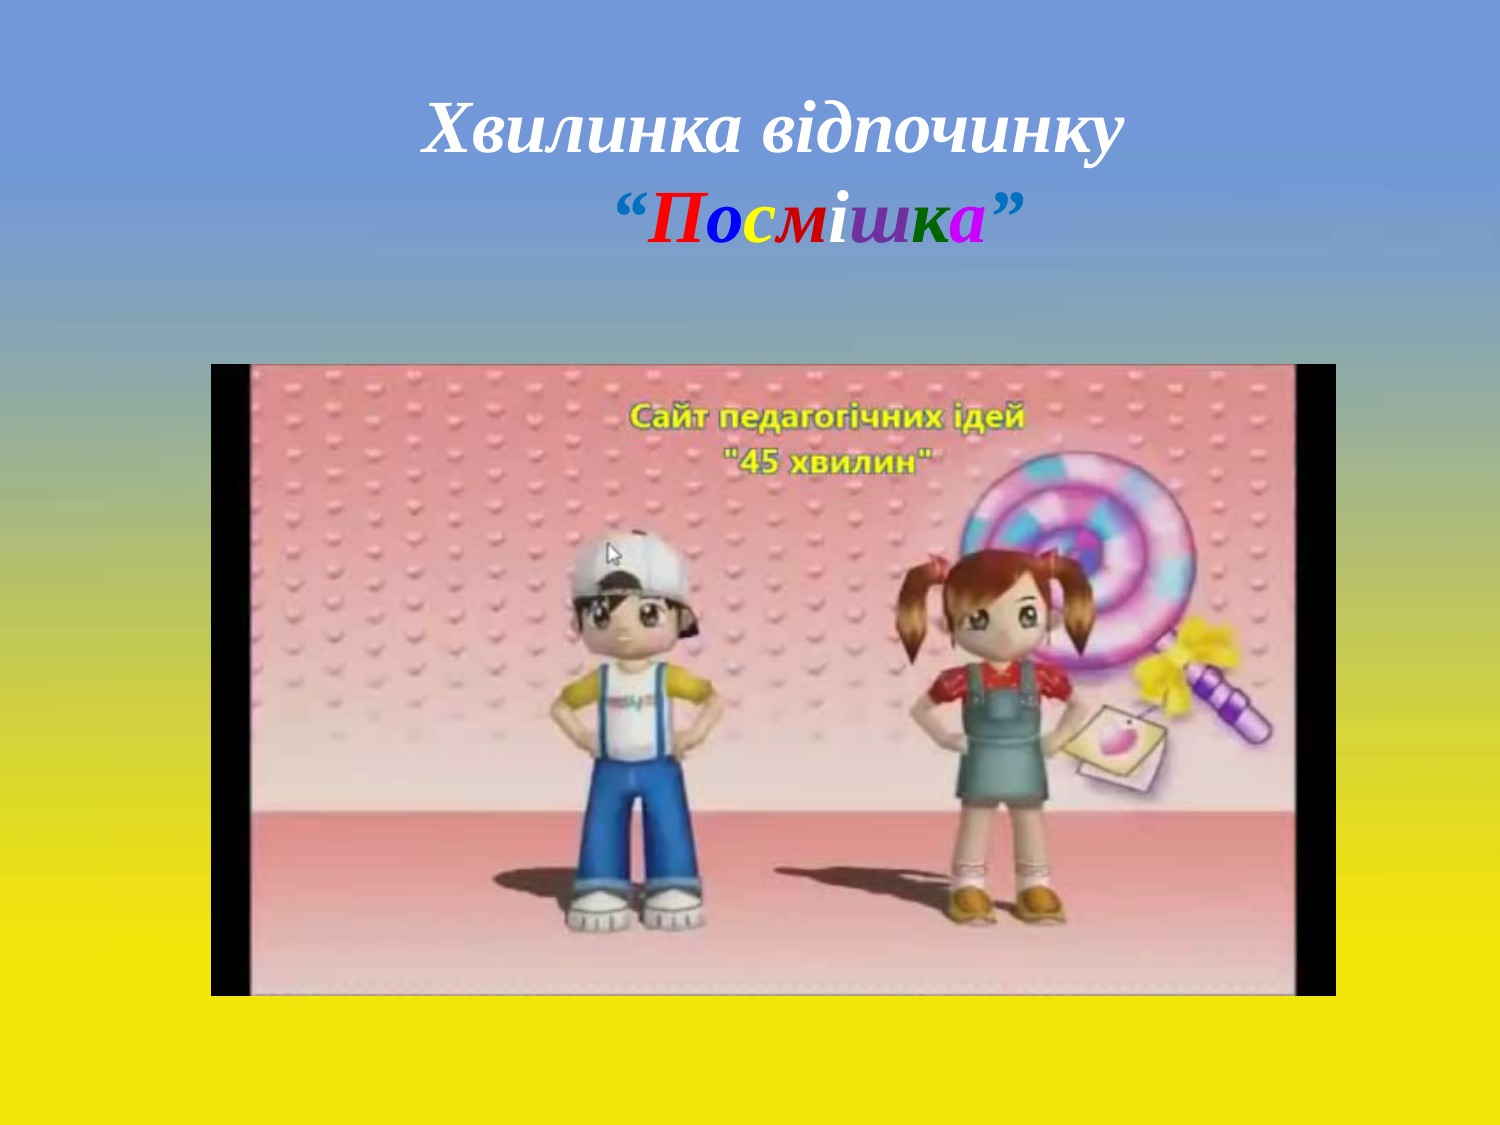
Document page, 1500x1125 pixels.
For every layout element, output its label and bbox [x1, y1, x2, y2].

text_box [210, 362, 1337, 997]
picture [0, 0, 1500, 1125]
